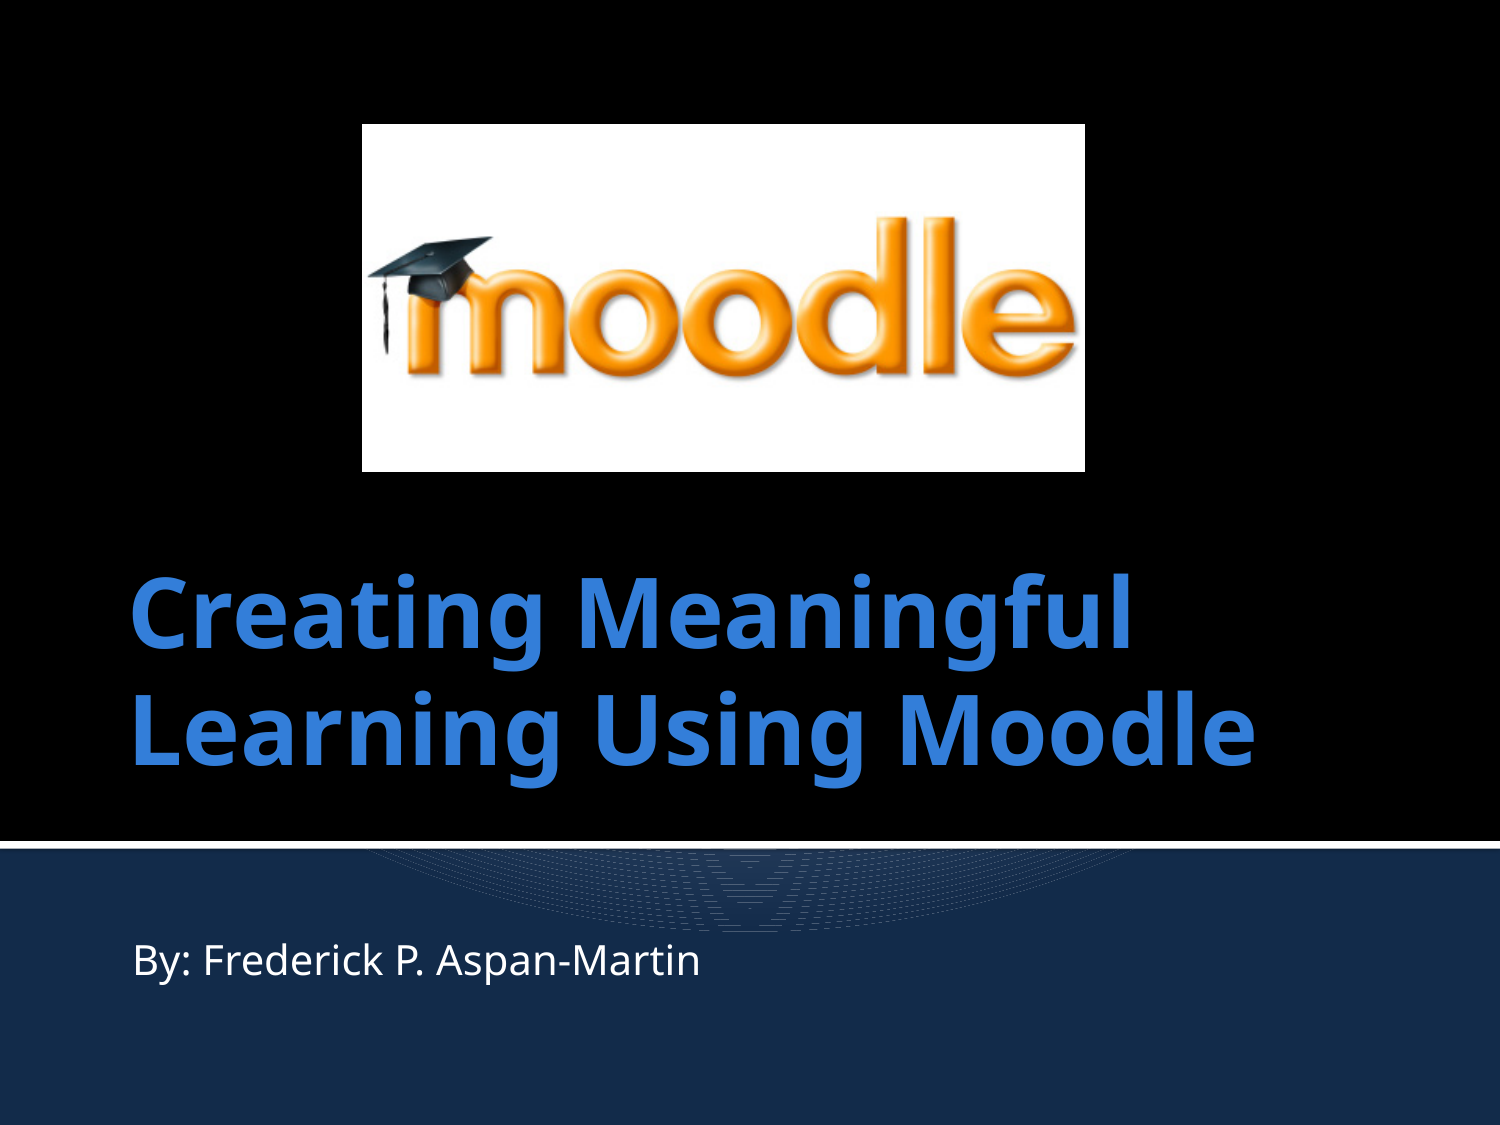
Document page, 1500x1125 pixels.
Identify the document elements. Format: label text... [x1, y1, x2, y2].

picture [362, 124, 1085, 472]
subtitle By: Frederick P. Aspan-Martin [112, 887, 1438, 984]
title Creating Meaningful Learning Using Moodle [112, 550, 1438, 825]
